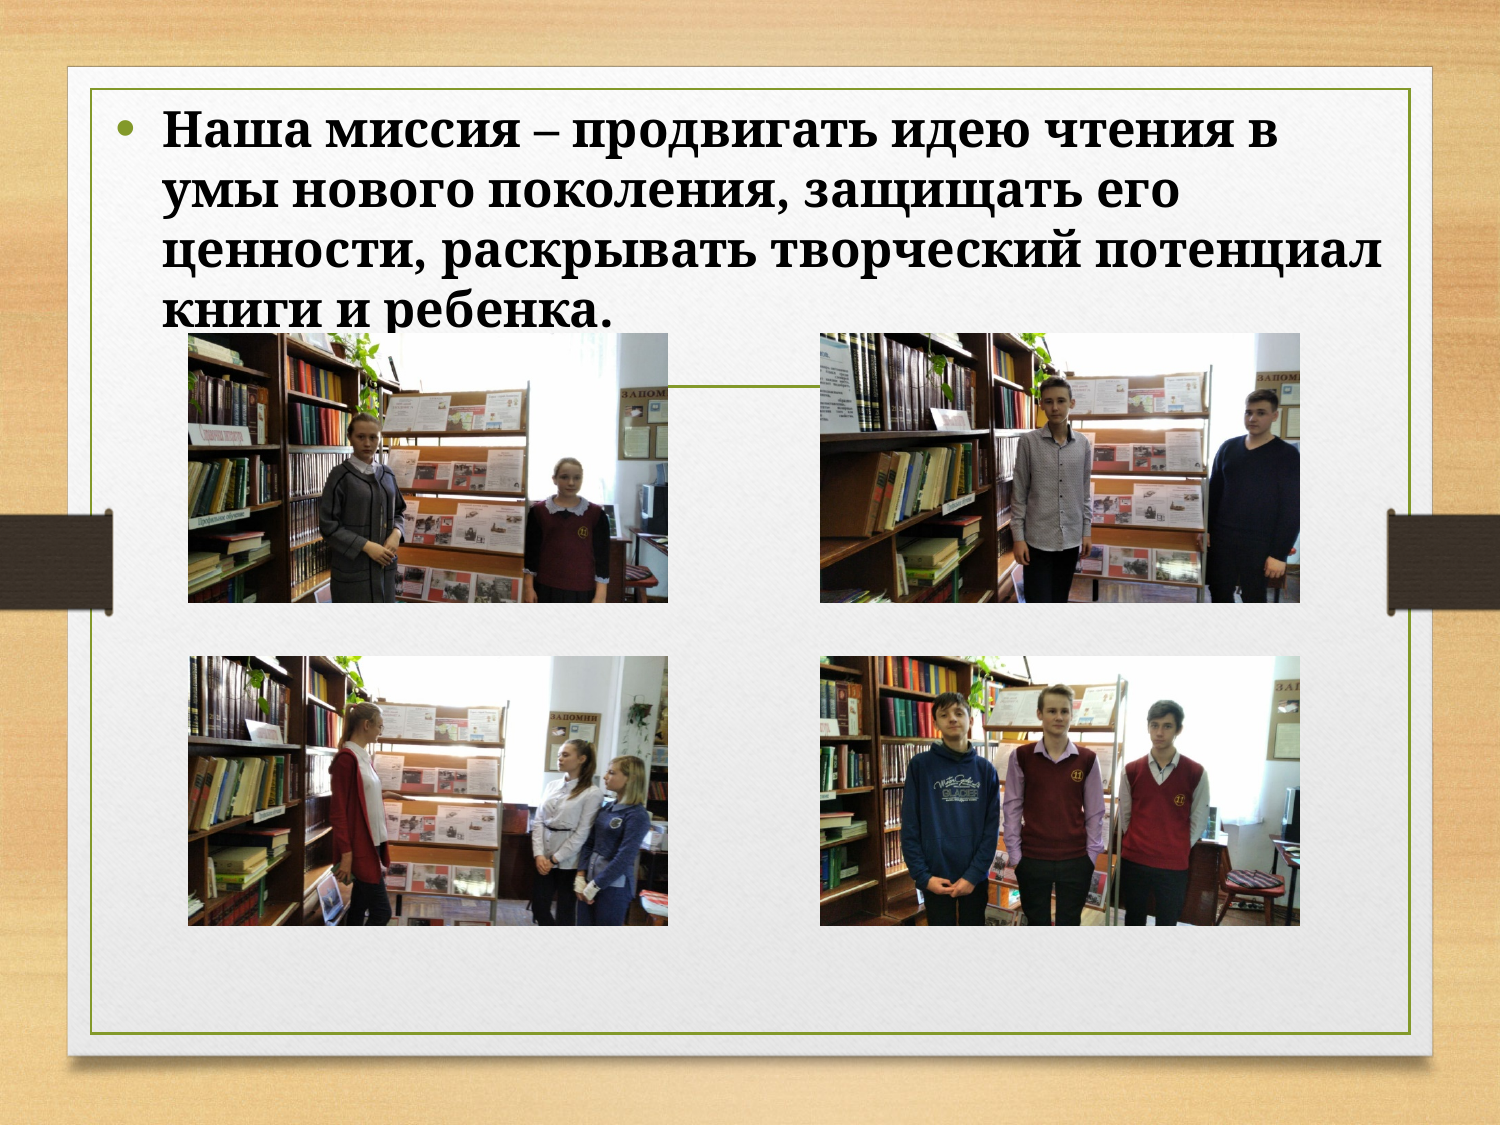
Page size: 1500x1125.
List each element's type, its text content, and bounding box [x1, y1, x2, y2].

list Наша миссия – продвигать идею чтения в умы нового поколения, защищать его ценности, раскрывать творческий потенциал книги и ребенка. [100, 90, 1412, 468]
picture [0, 0, 1500, 1125]
